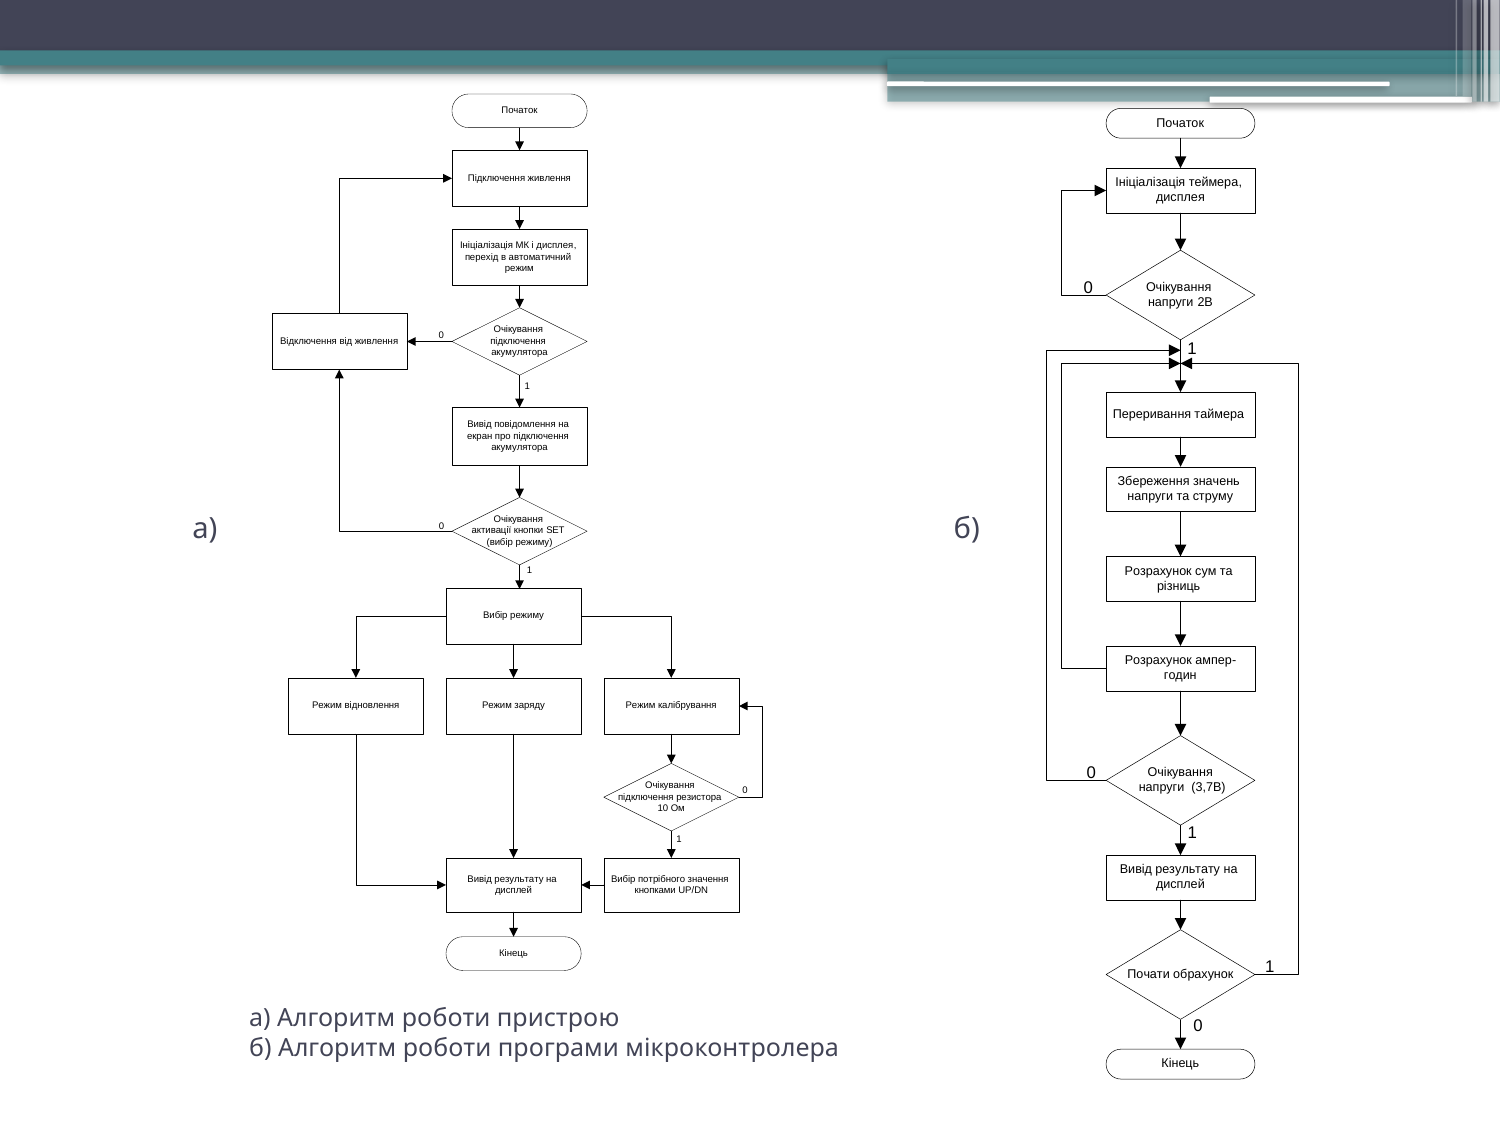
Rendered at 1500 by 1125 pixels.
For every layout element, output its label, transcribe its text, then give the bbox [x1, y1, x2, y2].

text_box б) [937, 492, 996, 563]
title а) Алгоритм роботи пристрою б) Алгоритм роботи програми мікроконтролера [234, 984, 926, 1079]
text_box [1030, 105, 1315, 1083]
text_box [269, 91, 774, 973]
text_box а) [175, 492, 235, 563]
